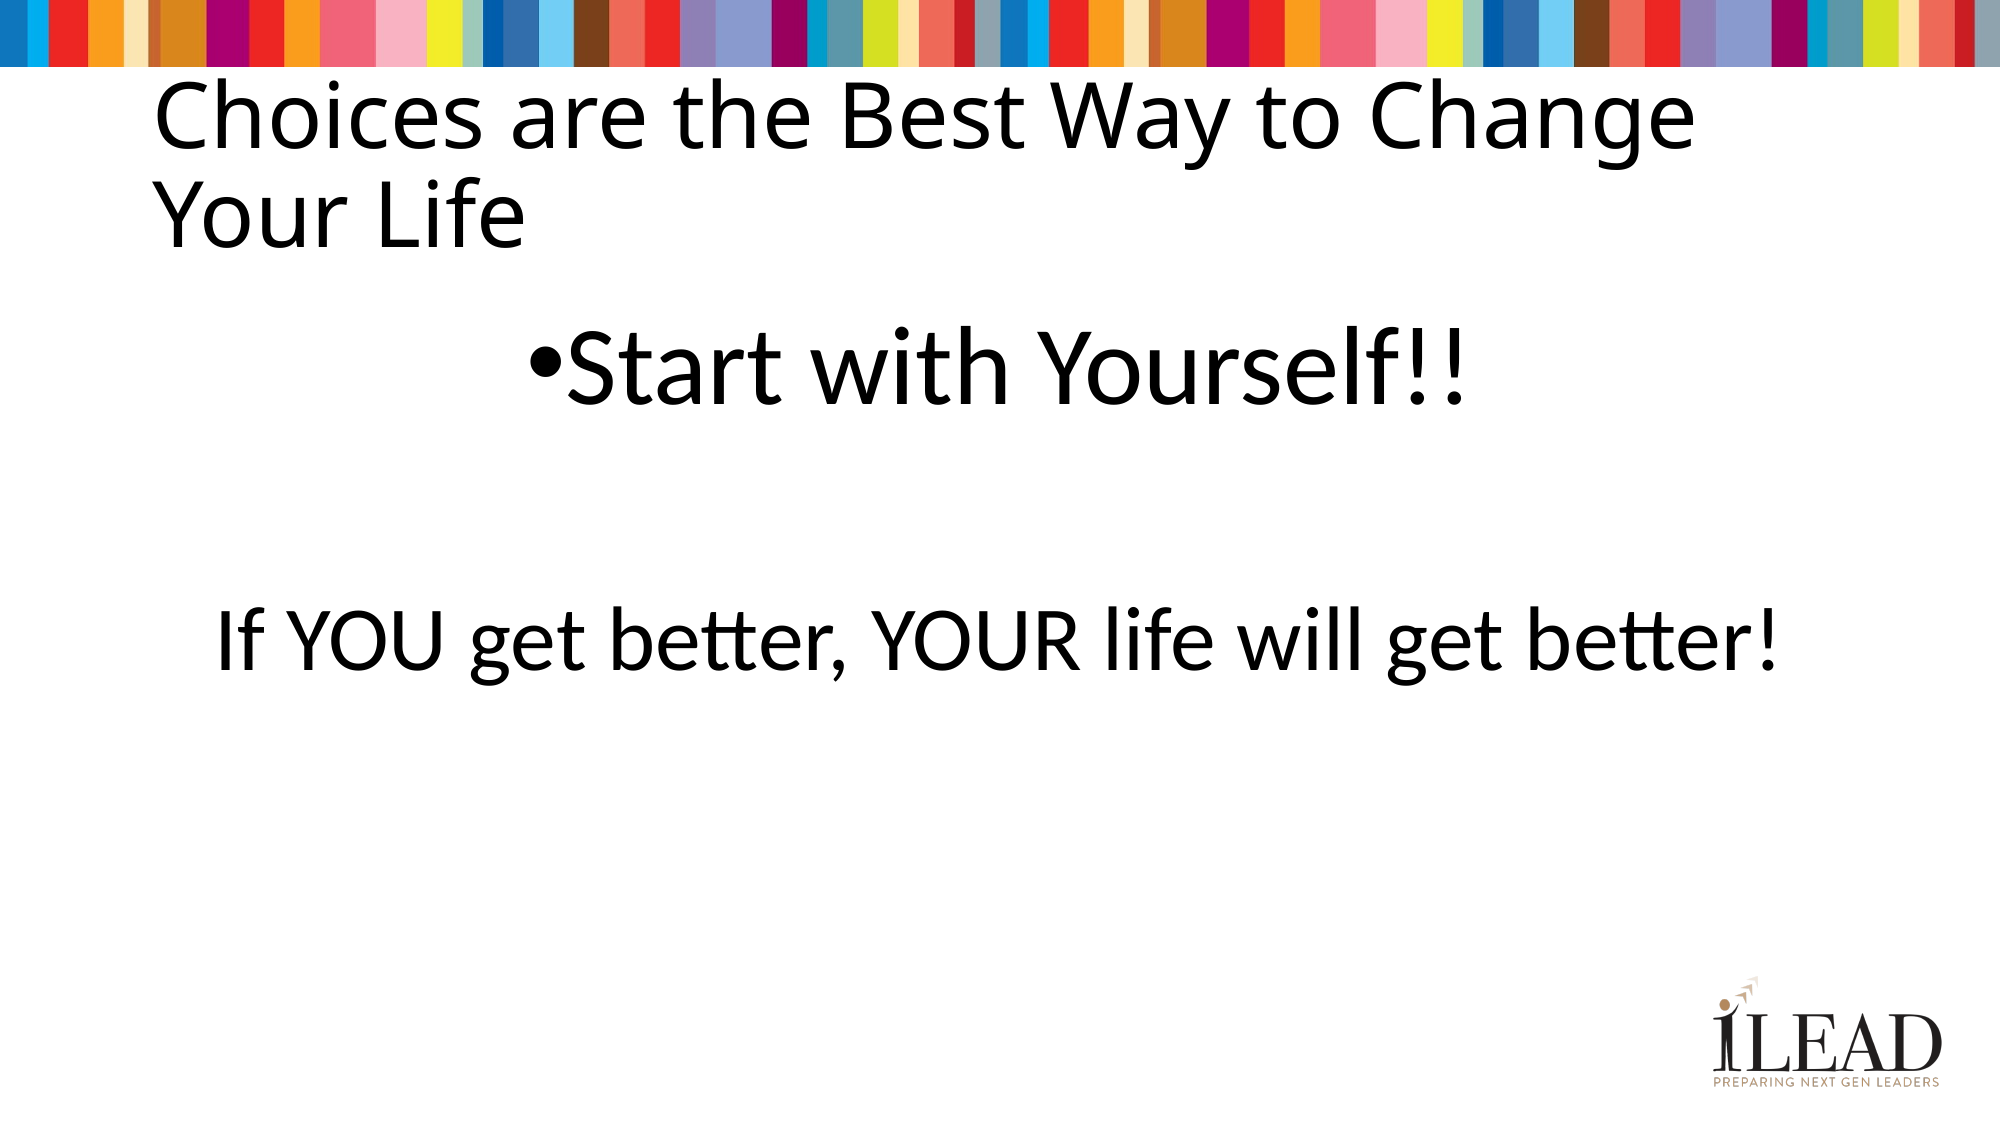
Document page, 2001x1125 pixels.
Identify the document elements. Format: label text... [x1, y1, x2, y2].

picture [48, 0, 808, 67]
title Choices are the Best Way to Change Your Life [137, 67, 1863, 278]
picture [1048, 0, 1808, 67]
picture [828, 0, 1026, 67]
picture [1828, 0, 2000, 67]
picture [0, 0, 26, 67]
picture [1709, 972, 1945, 1091]
list Start with Yourself!! If YOU get better, YOUR life will get better! [137, 299, 1863, 1014]
